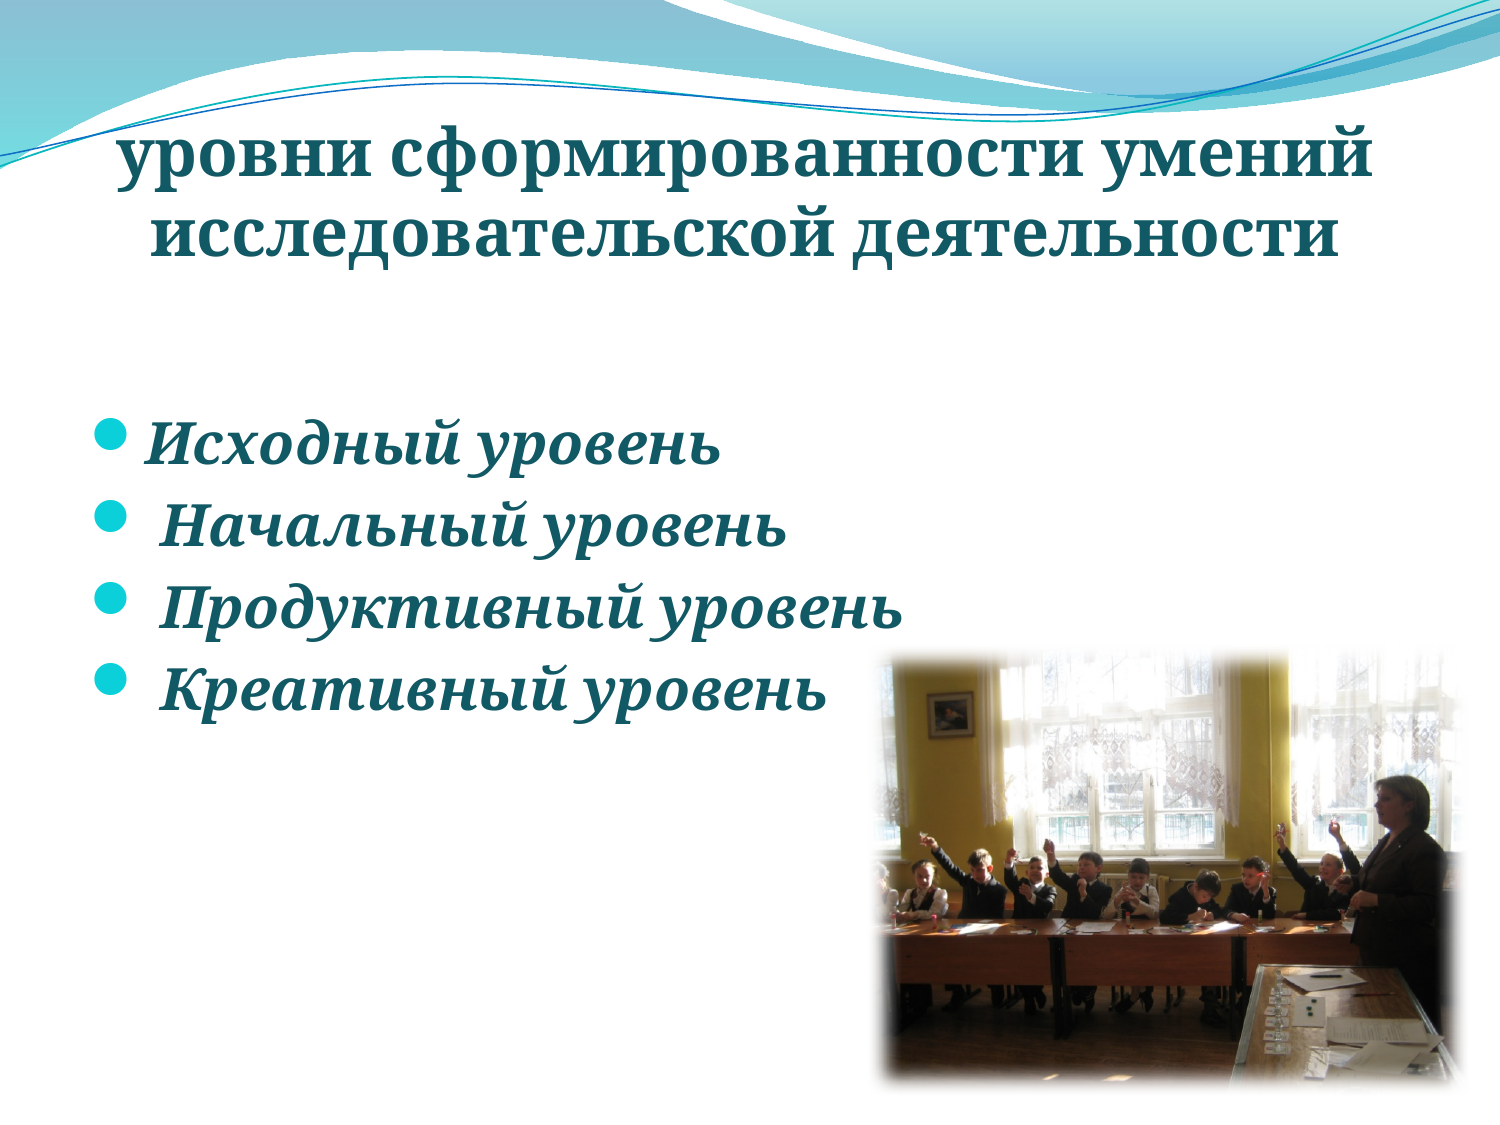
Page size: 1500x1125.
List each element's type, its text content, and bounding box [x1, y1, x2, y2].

list Исходный уровень Начальный уровень Продуктивный уровень Креативный уровень [75, 317, 1425, 1038]
title уровни сформированности умений исследовательской деятельности [70, 82, 1421, 270]
picture [866, 644, 1469, 1096]
